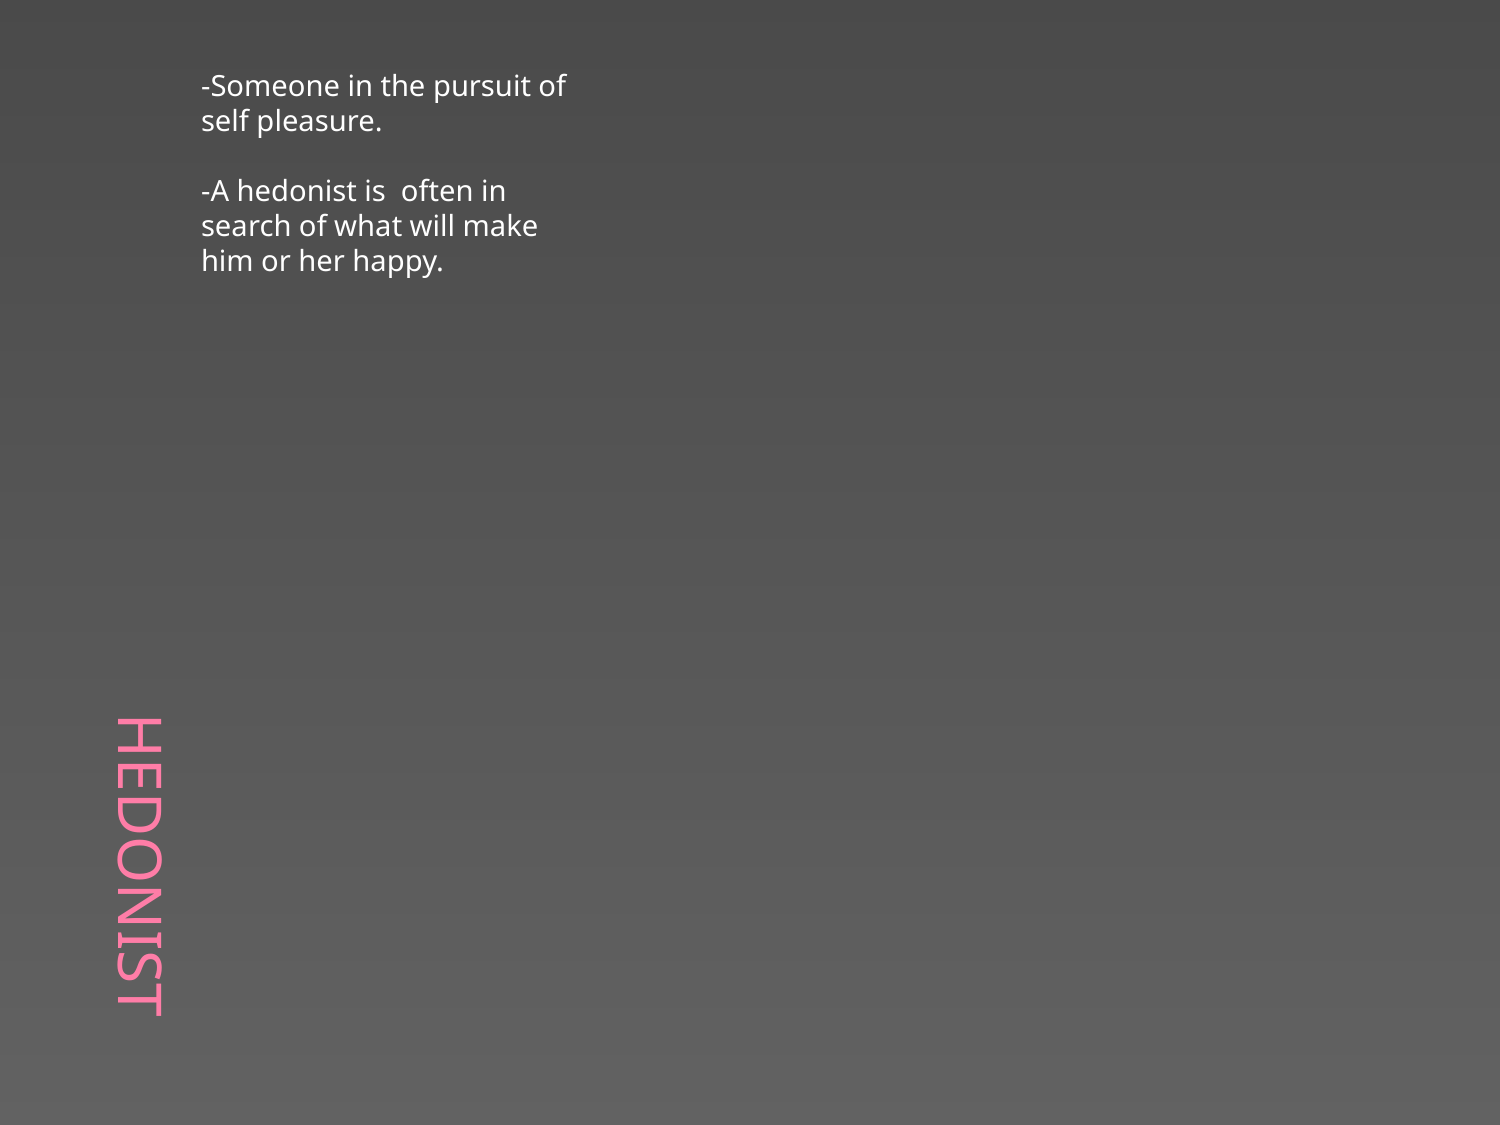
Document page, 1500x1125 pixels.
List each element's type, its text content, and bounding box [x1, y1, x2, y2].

list -Someone in the pursuit of self pleasure. -A hedonist is often in search of what will make him or her happy. [186, 60, 587, 1036]
title Hedonist [36, 60, 186, 1036]
